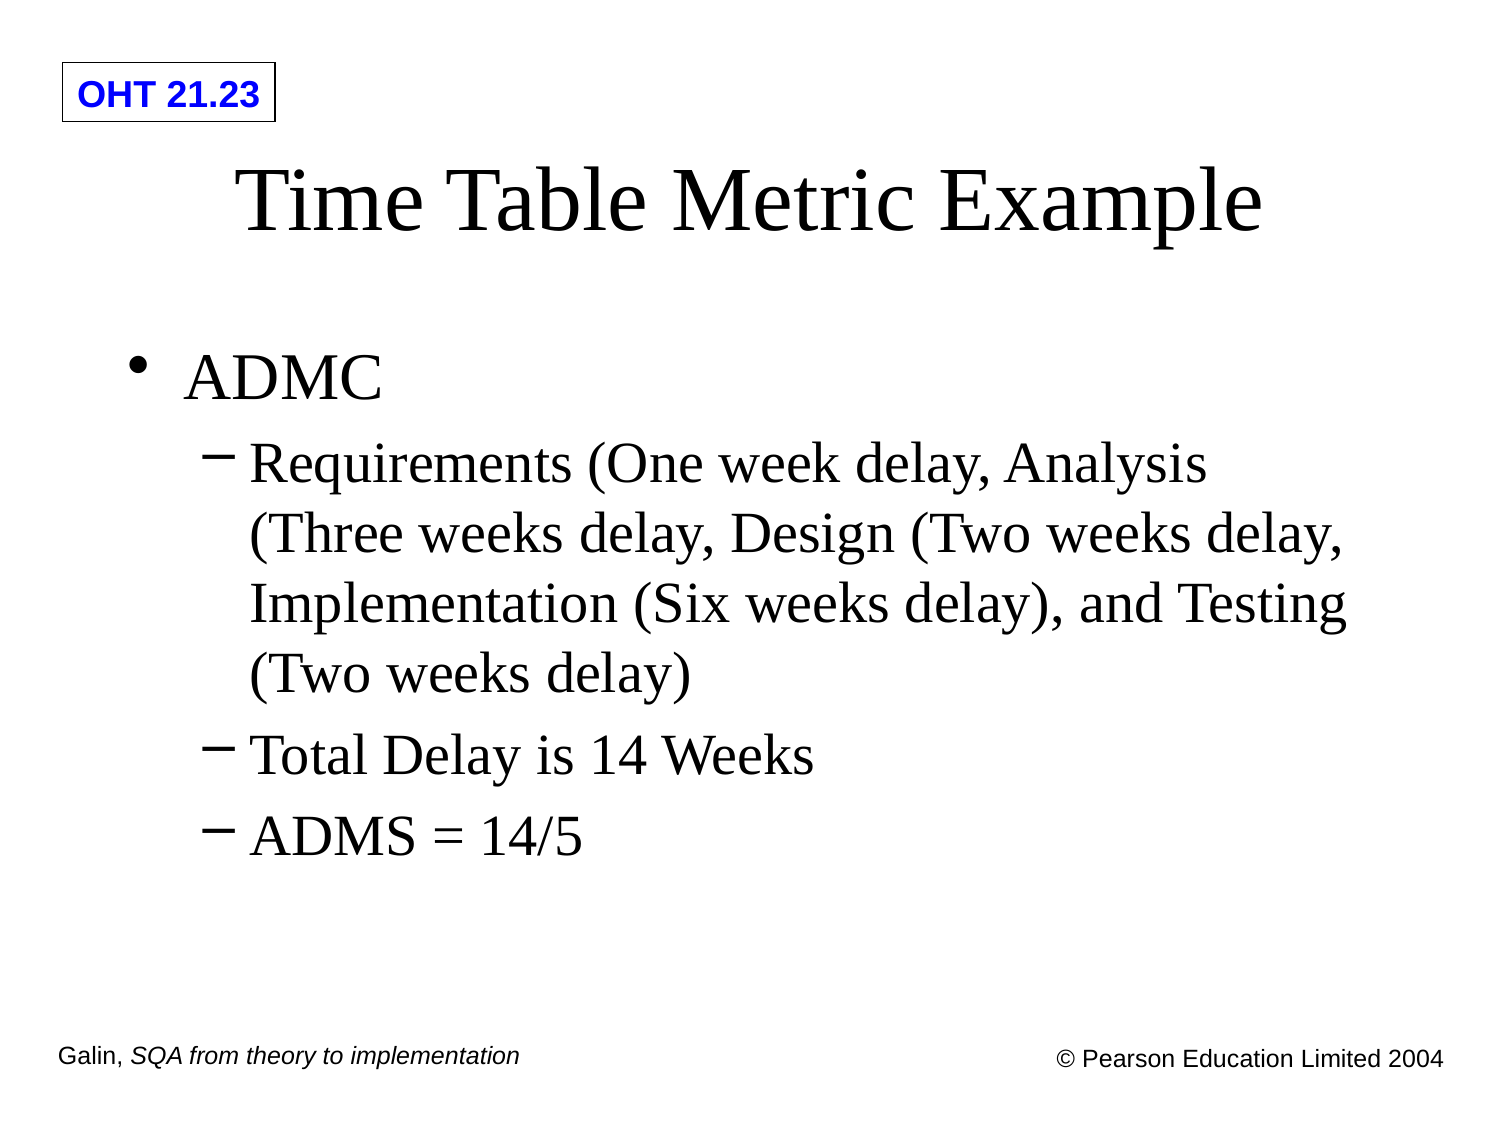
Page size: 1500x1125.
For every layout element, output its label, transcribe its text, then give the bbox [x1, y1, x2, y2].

title Time Table Metric Example [112, 99, 1388, 288]
list ADMC Requirements (One week delay, Analysis (Three weeks delay, Design (Two weeks delay, Implementation (Six weeks delay), and Testing (Two weeks delay) Total Delay is 14 Weeks ADMS = 14/5 [112, 324, 1388, 1001]
